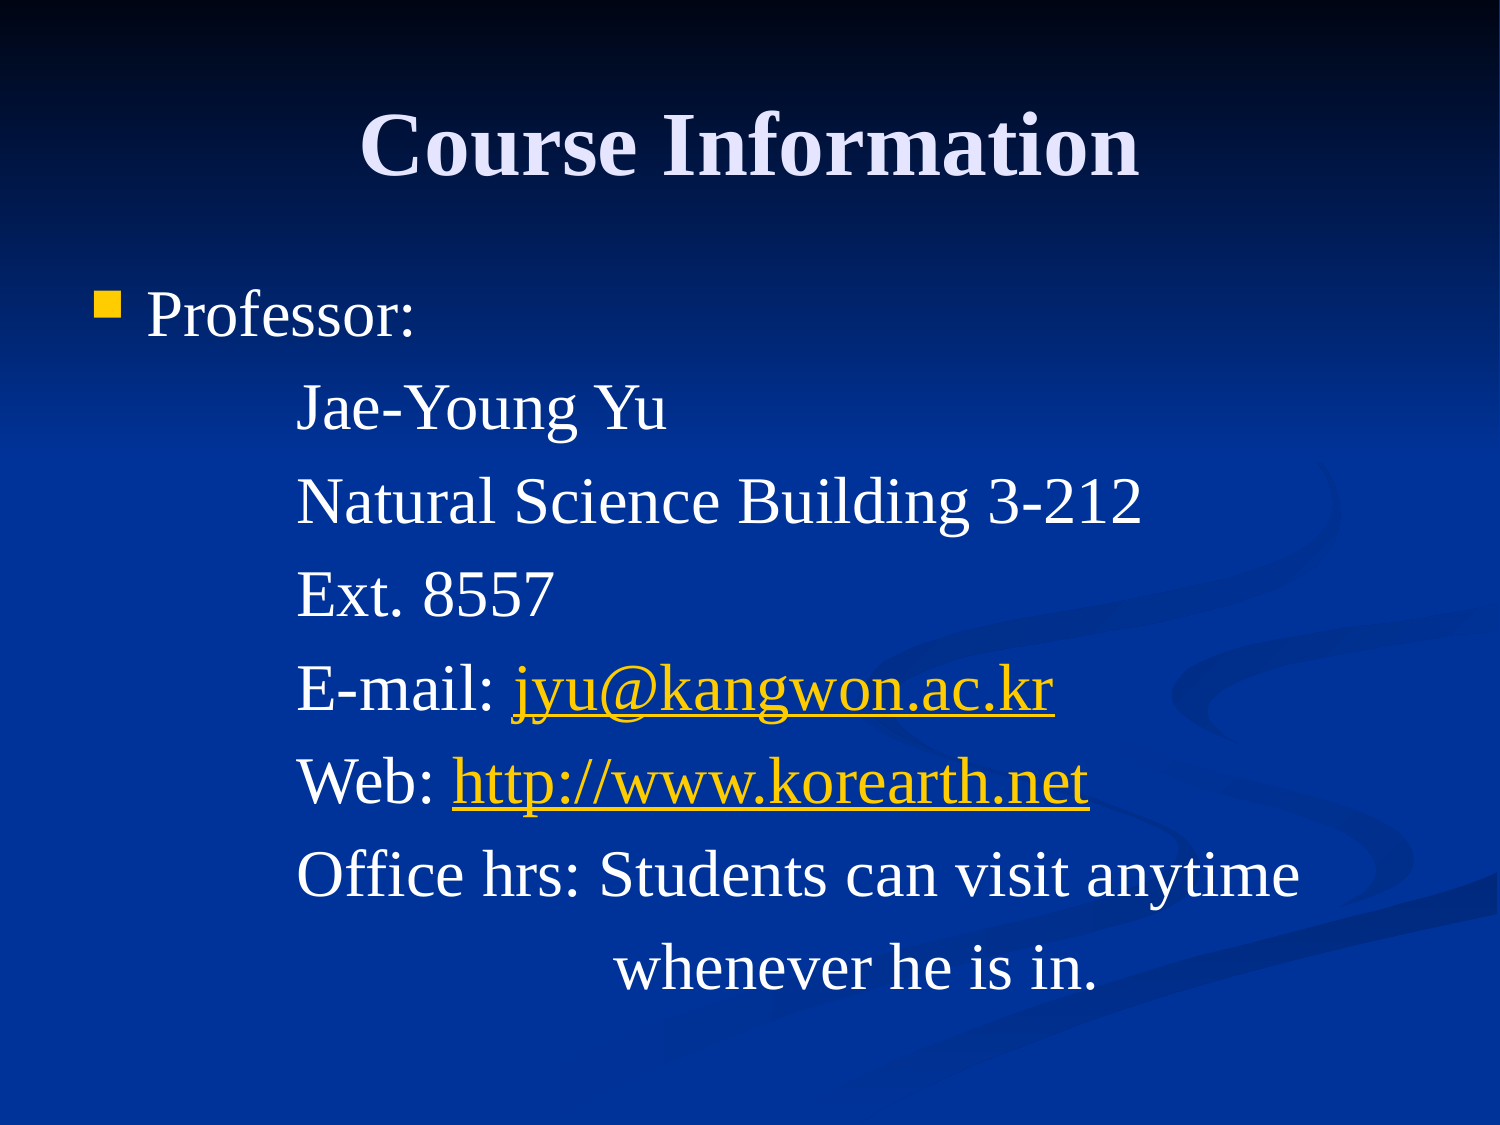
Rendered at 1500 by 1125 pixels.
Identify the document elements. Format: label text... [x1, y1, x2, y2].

list Professor: Jae-Young Yu Natural Science Building 3-212 Ext. 8557 E-mail: jyu@kangwon.ac.kr Web: http://www.korearth.net Office hrs: Students can visit anytime whenever he is in. [74, 262, 1426, 1006]
title Course Information [74, 44, 1426, 233]
